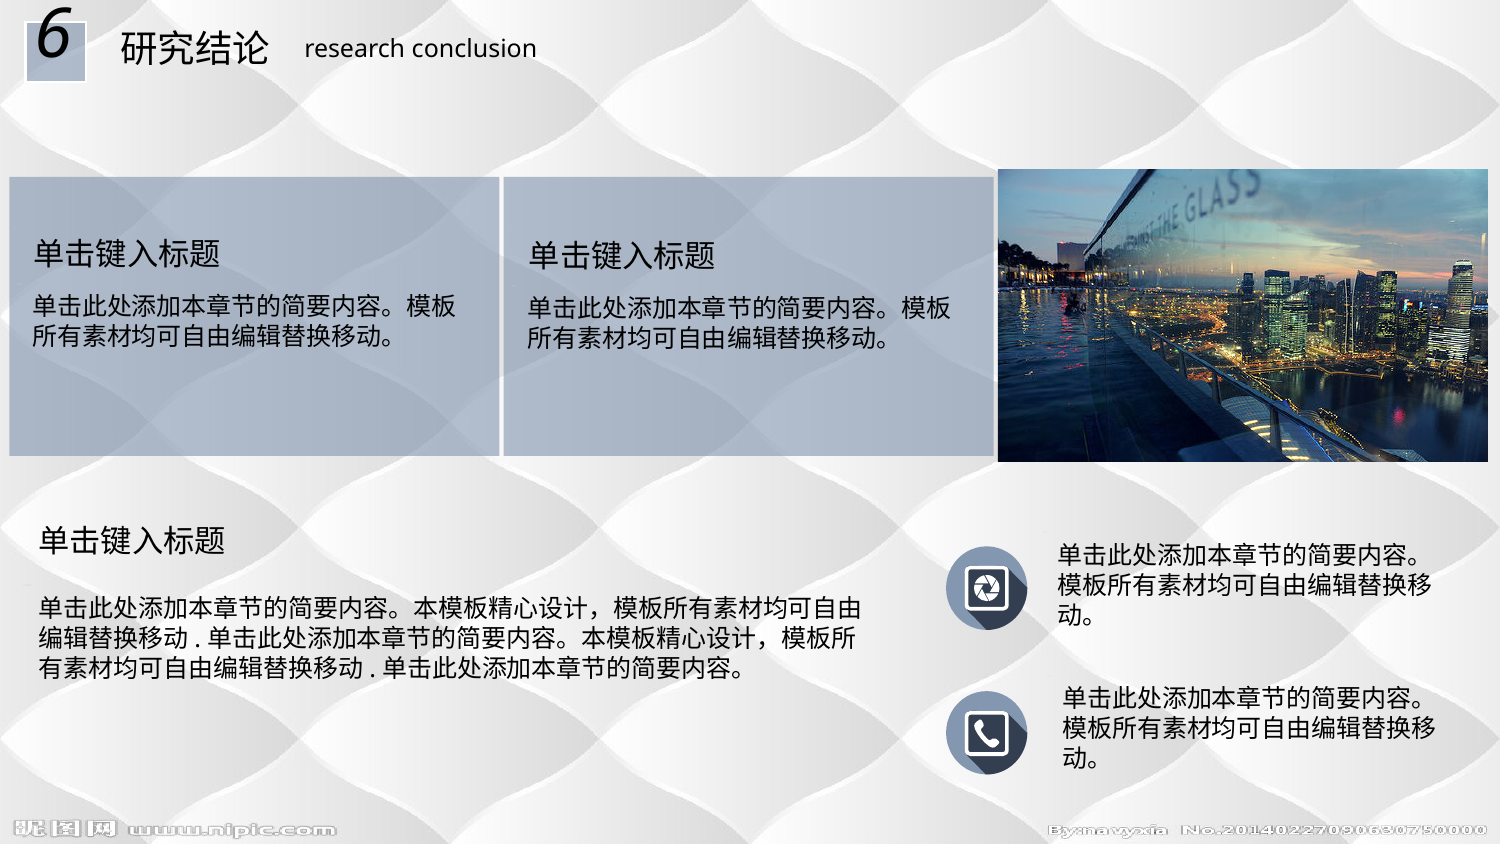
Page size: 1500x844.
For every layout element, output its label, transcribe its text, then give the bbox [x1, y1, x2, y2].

text_box 研究结论 [126, 17, 354, 77]
text_box [503, 176, 995, 457]
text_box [946, 691, 1028, 775]
text_box 单击此处添加本章节的简要内容。模板所有素材均可自由编辑替换移动。 [17, 283, 496, 358]
text_box 单击此处添加本章节的简要内容。模板所有素材均可自由编辑替换移动。 [1043, 532, 1470, 637]
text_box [946, 546, 1028, 630]
text_box 单击此处添加本章节的简要内容。模板所有素材均可自由编辑替换移动。 [1047, 675, 1474, 780]
text_box 单击键入标题 [23, 514, 264, 567]
text_box research conclusion [289, 24, 645, 70]
picture [0, 0, 1500, 844]
text_box [8, 176, 500, 457]
text_box [24, 79, 87, 83]
text_box 单击此处添加本章节的简要内容。模板所有素材均可自由编辑替换移动。 [512, 285, 991, 360]
text_box 单击键入标题 [13, 227, 241, 280]
text_box [997, 168, 1489, 463]
text_box 单击此处添加本章节的简要内容。本模板精心设计，模板所有素材均可自由编辑替换移动.单击此处添加本章节的简要内容。本模板精心设计，模板所有素材均可自由编辑替换移动.单击此处添加本章节的简要内容。 [23, 584, 894, 720]
text_box 6 [19, 0, 126, 79]
text_box 单击键入标题 [508, 229, 736, 282]
